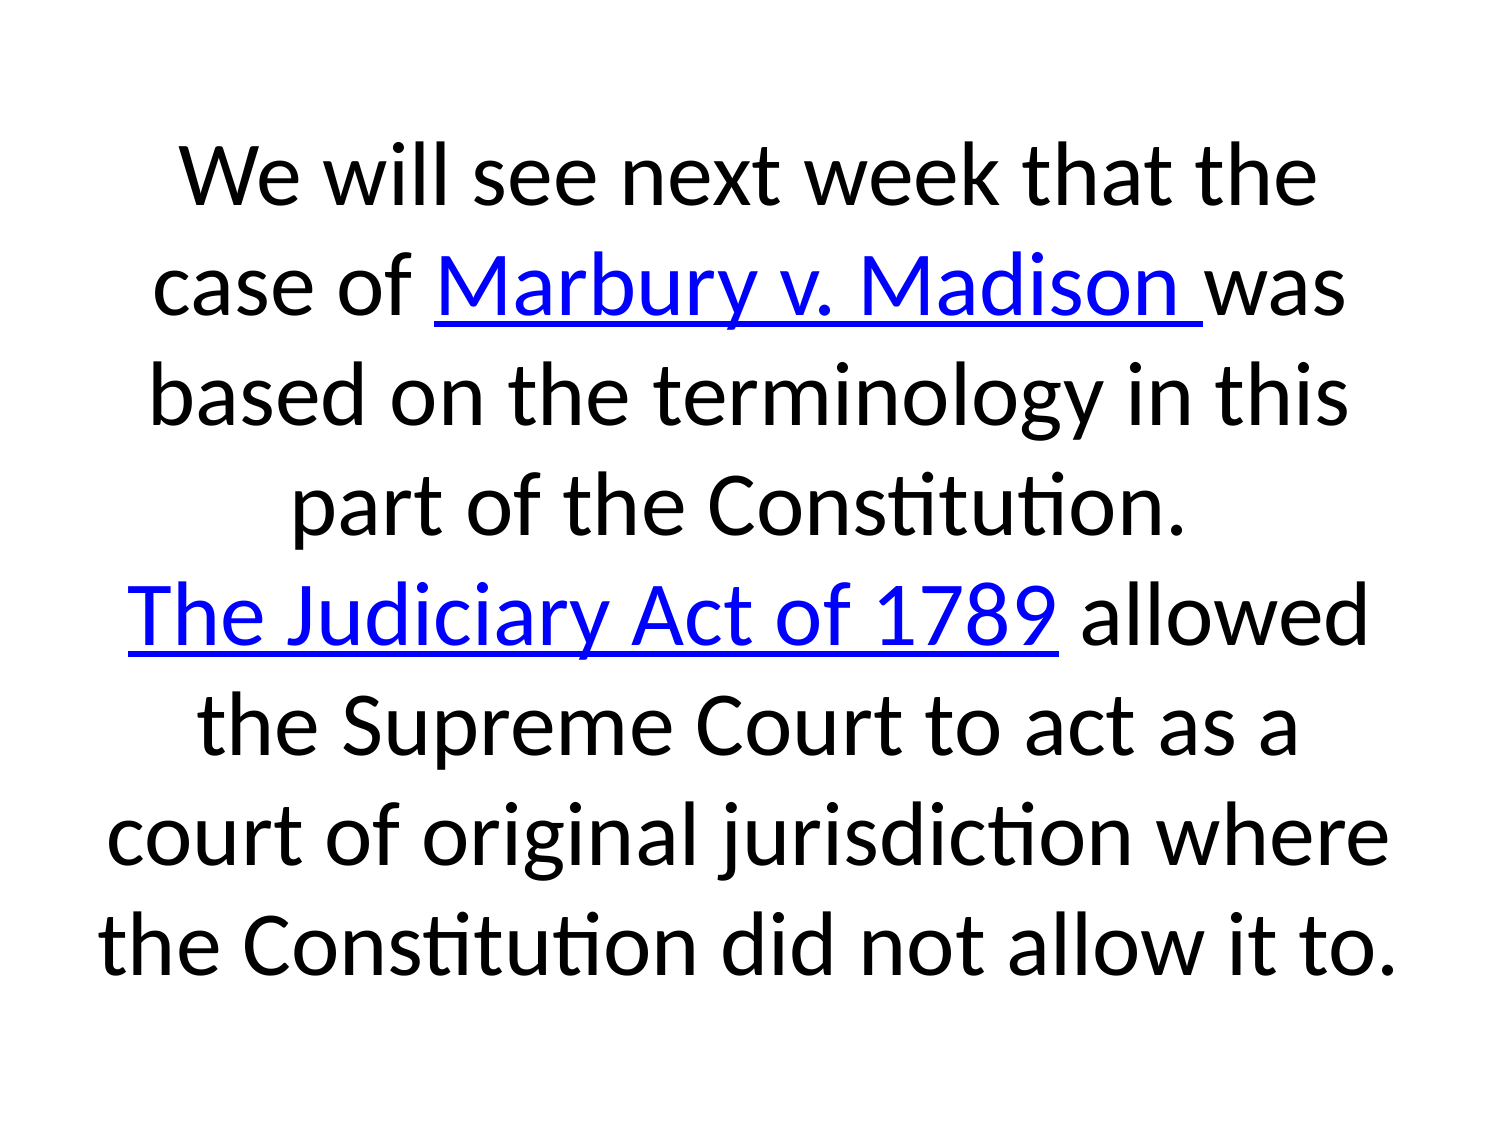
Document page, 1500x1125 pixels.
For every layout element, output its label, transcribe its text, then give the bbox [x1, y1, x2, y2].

title We will see next week that the case of Marbury v. Madison was based on the terminology in this part of the Constitution. The Judiciary Act of 1789 allowed the Supreme Court to act as a court of original jurisdiction where the Constitution did not allow it to. [74, 44, 1426, 1063]
